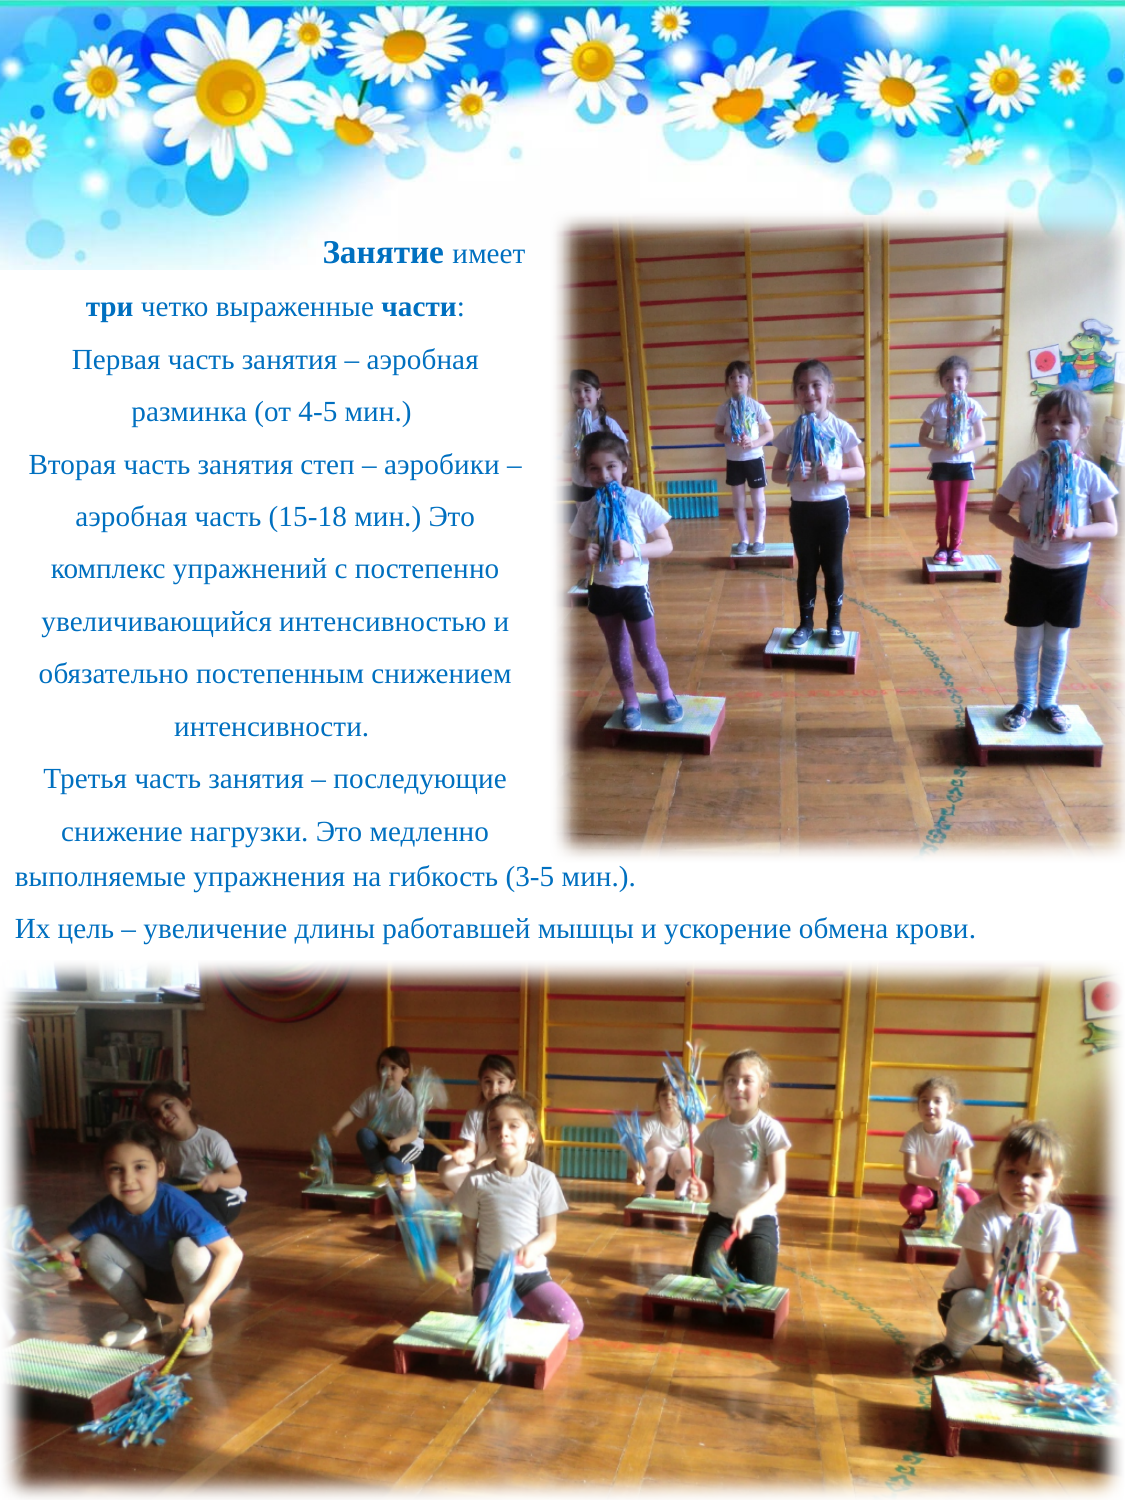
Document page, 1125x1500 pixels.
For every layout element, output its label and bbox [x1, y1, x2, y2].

text_box [0, 0, 1125, 1500]
